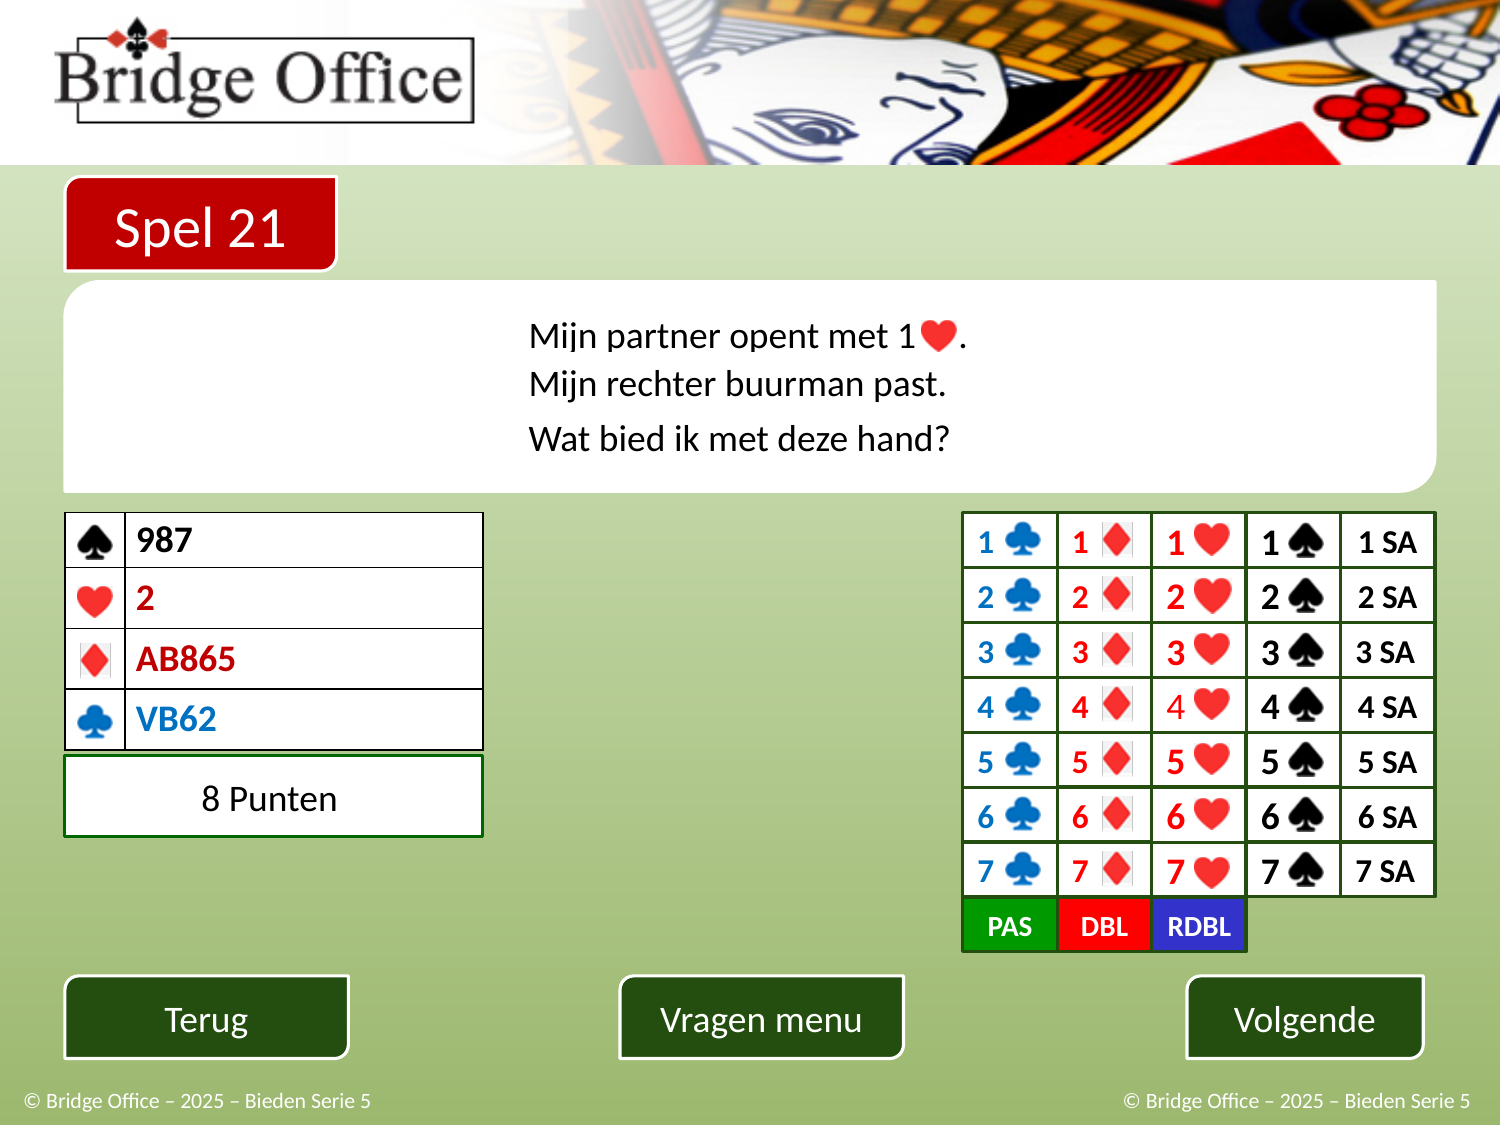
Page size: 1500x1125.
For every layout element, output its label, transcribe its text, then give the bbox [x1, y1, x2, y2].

picture [1099, 631, 1135, 668]
picture [1288, 741, 1324, 778]
text_box 8 Punten [63, 754, 484, 838]
text_box 2 SA [1339, 569, 1437, 621]
text_box 5 [1059, 734, 1153, 786]
picture [1004, 576, 1041, 613]
text_box RDBL [1153, 898, 1248, 953]
picture [1099, 576, 1135, 613]
table_cell AB865 [126, 629, 482, 688]
picture [1004, 631, 1041, 668]
text_box 2 [961, 569, 1056, 621]
picture [920, 319, 957, 352]
text_box 6 SA [1339, 786, 1437, 844]
text_box 1 [1059, 511, 1153, 569]
table_cell 2 [126, 568, 482, 628]
text_box 6 [961, 786, 1056, 841]
table_header 987 [126, 513, 482, 567]
text_box 7 [1150, 841, 1245, 898]
picture [1004, 521, 1041, 558]
text_box 3 [961, 621, 1056, 676]
text_box 1 [1245, 511, 1342, 569]
picture [1004, 796, 1041, 833]
text_box © Bridge Office – 2025 – Bieden Serie 5 [1107, 1079, 1500, 1121]
text_box 3 SA [1339, 621, 1437, 676]
text_box Mijn partner opent met 1 . [513, 303, 1022, 364]
picture [1288, 576, 1324, 613]
picture [1099, 851, 1135, 887]
text_box 5 [1248, 734, 1339, 786]
text_box 5 [1153, 734, 1248, 786]
text_box Terug [63, 974, 350, 1061]
picture [77, 643, 114, 679]
text_box 2 [1245, 569, 1339, 621]
text_box 1 SA [1342, 511, 1437, 569]
picture [0, 0, 1500, 166]
text_box 3 [1245, 621, 1339, 676]
text_box 4 [1059, 676, 1150, 734]
text_box Volgende [1185, 974, 1425, 1061]
text_box Spel 21 [63, 178, 339, 273]
text_box Mijn rechter buurman past. [513, 352, 987, 406]
table_cell [66, 629, 124, 688]
text_box 4 [961, 676, 1059, 734]
picture [1193, 523, 1230, 556]
text_box PAS [961, 896, 1059, 953]
text_box 3 [1056, 621, 1150, 676]
text_box DBL [1059, 898, 1153, 953]
picture [1099, 741, 1135, 778]
text_box 7 SA [1339, 844, 1437, 898]
picture [1288, 796, 1324, 833]
picture [1193, 688, 1230, 721]
picture [1193, 578, 1232, 614]
text_box 6 [1150, 786, 1245, 841]
text_box 6 [1245, 786, 1339, 841]
table_cell [66, 568, 124, 628]
text_box 7 [961, 841, 1056, 896]
text_box 7 [1245, 841, 1339, 898]
picture [1099, 686, 1135, 723]
picture [77, 703, 114, 740]
picture [77, 524, 114, 561]
text_box 5 SA [1339, 734, 1437, 786]
table_header [66, 513, 124, 567]
text_box © Bridge Office – 2025 – Bieden Serie 5 [8, 1079, 393, 1121]
picture [1193, 857, 1230, 890]
picture [1004, 686, 1041, 723]
text_box 6 [1056, 786, 1150, 841]
text_box 4 [1150, 676, 1245, 734]
table_cell [66, 690, 124, 749]
text_box 1 [961, 511, 1059, 569]
picture [1193, 798, 1230, 830]
text_box 7 [1056, 841, 1150, 898]
text_box Wat bied ik met deze hand? [513, 406, 987, 467]
picture [1004, 851, 1041, 887]
text_box 4 SA [1339, 676, 1437, 734]
picture [1193, 743, 1230, 776]
picture [1288, 686, 1324, 723]
picture [1099, 522, 1135, 558]
picture [1288, 631, 1324, 668]
text_box 2 [1153, 569, 1245, 621]
table_cell VB62 [126, 690, 482, 749]
picture [1194, 633, 1230, 666]
text_box 1 [1153, 511, 1245, 569]
text_box Vragen menu [618, 974, 906, 1061]
text_box 4 [1245, 676, 1339, 734]
text_box 2 [1056, 569, 1153, 621]
text_box 5 [961, 734, 1059, 786]
picture [1099, 796, 1135, 833]
text_box [63, 280, 1437, 493]
picture [77, 585, 114, 618]
text_box 3 [1150, 621, 1245, 676]
picture [1288, 851, 1324, 887]
picture [1004, 741, 1041, 778]
picture [1288, 521, 1325, 558]
